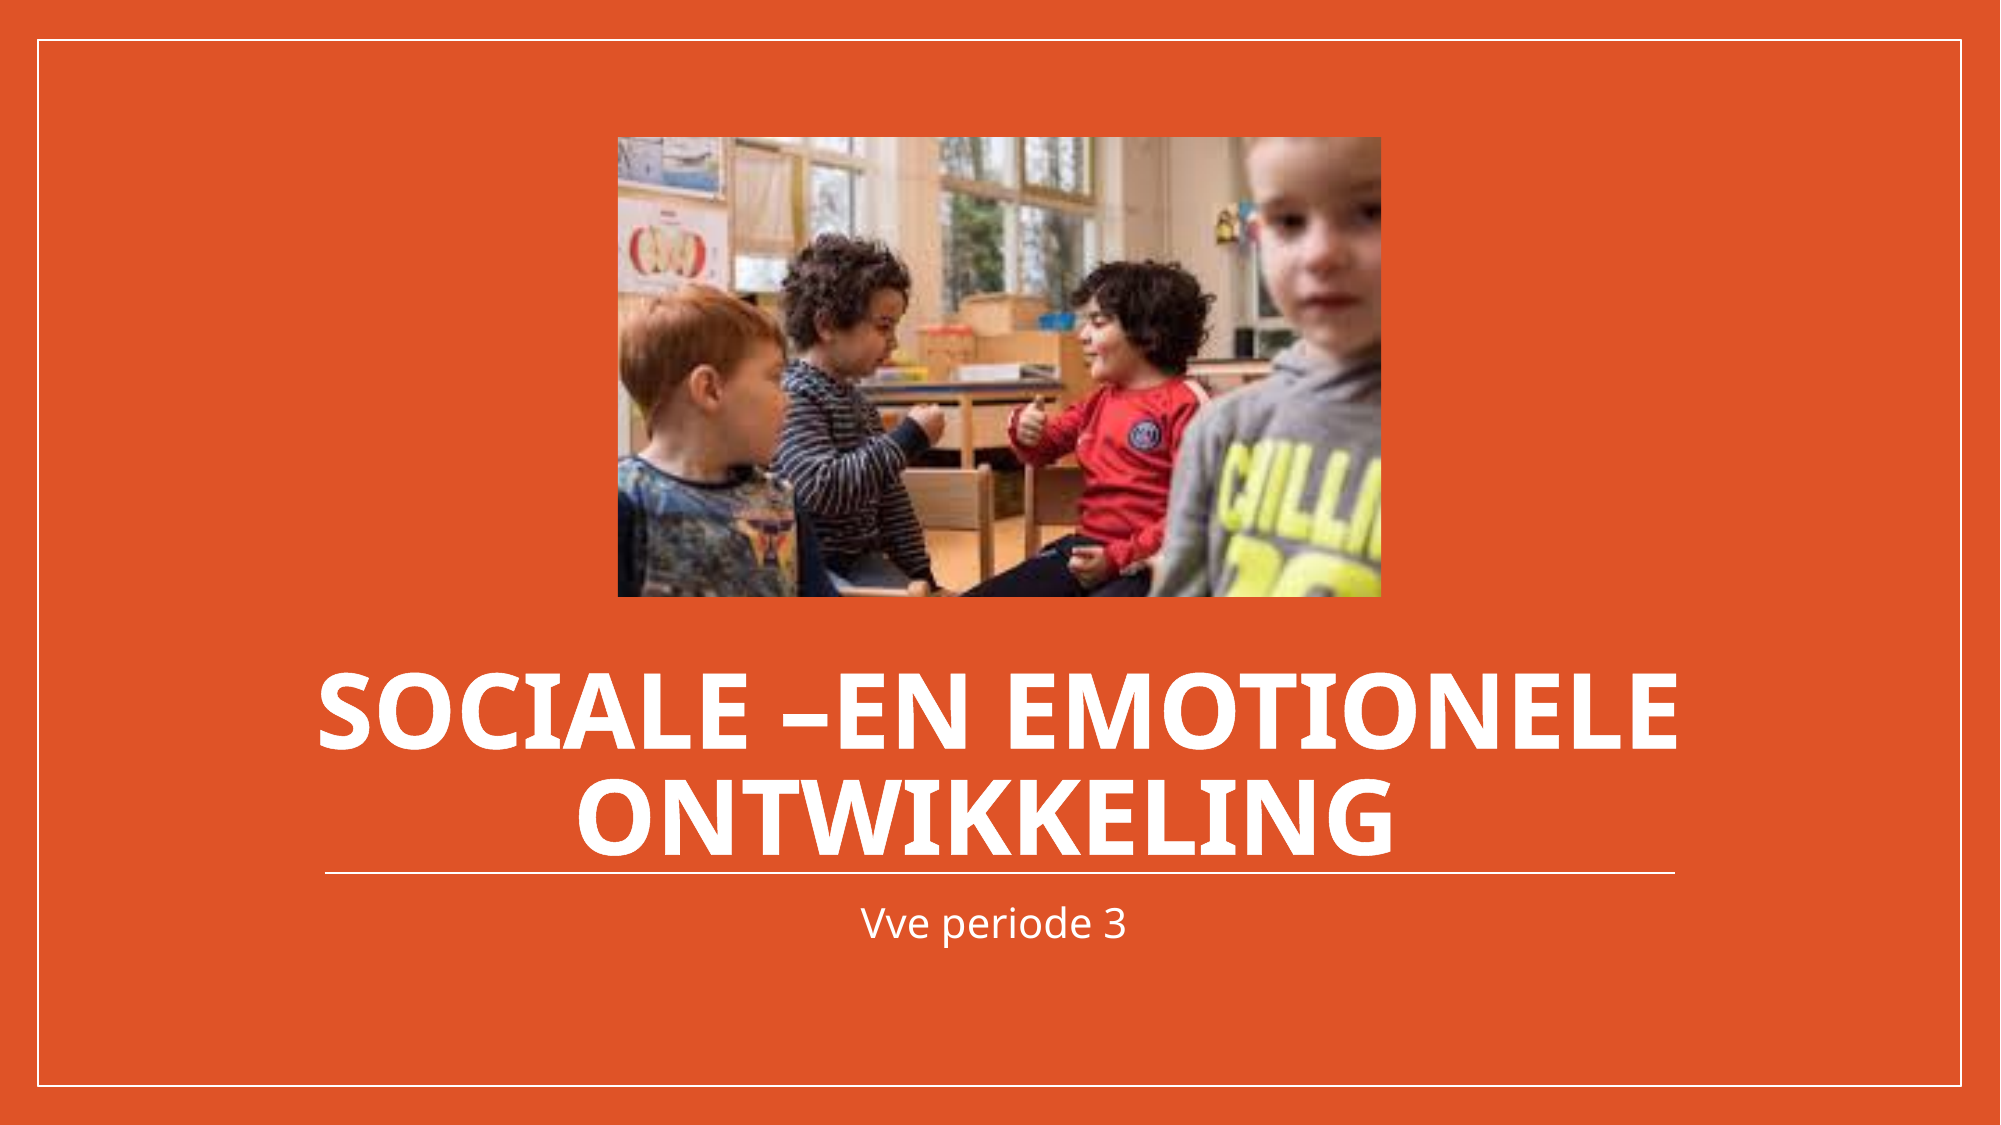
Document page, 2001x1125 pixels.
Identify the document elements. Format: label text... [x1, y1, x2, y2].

title Sociale –en emotionele ontwikkeling [182, 638, 1818, 884]
text_box [36, 38, 1963, 1088]
subtitle Vve periode 3 [280, 895, 1719, 1014]
picture [617, 137, 1382, 597]
